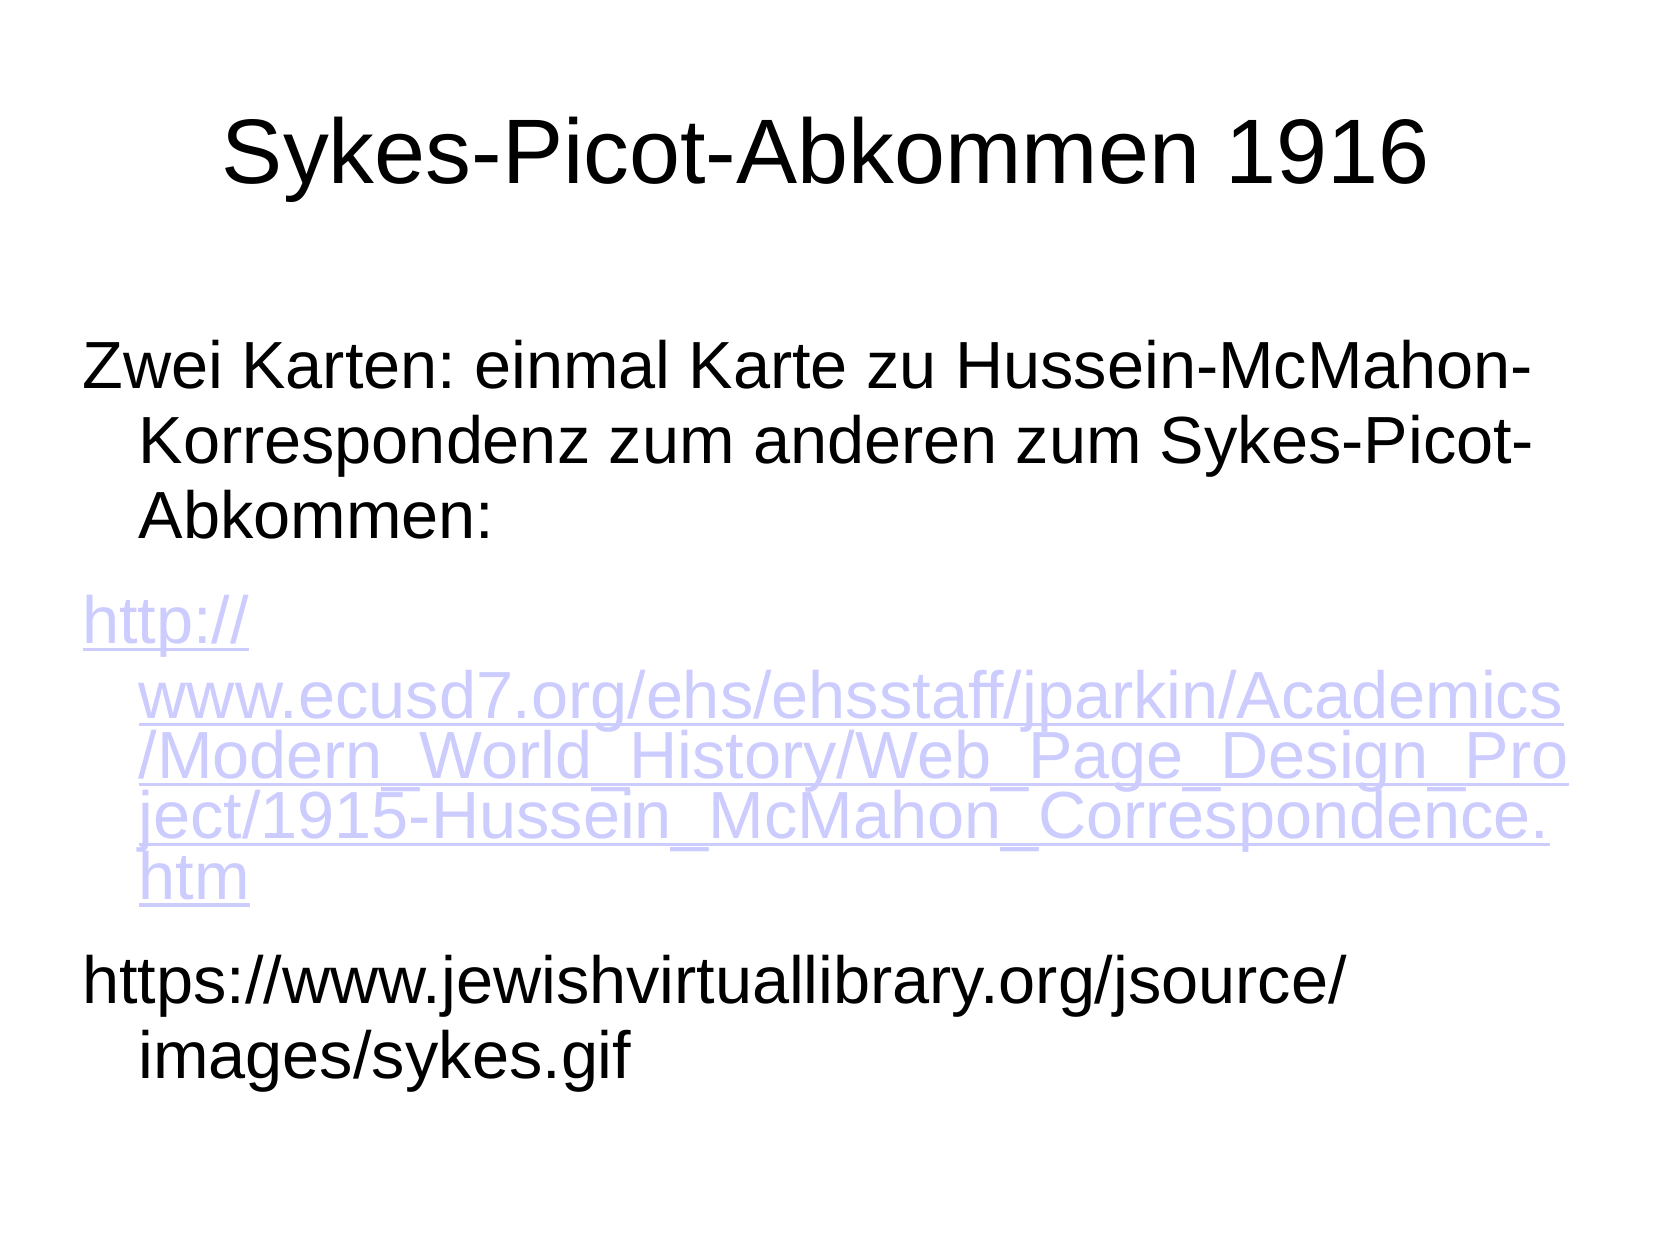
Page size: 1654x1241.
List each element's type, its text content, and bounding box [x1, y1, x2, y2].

title Sykes-Picot-Abkommen 1916 [82, 49, 1571, 257]
list Zwei Karten: einmal Karte zu Hussein-McMahon-Korrespondenz zum anderen zum Sykes-Picot- Abkommen: http://www.ecusd7.org/ehs/ehsstaff/jparkin/Academics/Modern_World_History/Web_Page_Design_Project/1915-Hussein_McMahon_Correspondence.htm https://www.jewishvirtuallibrary.org/jsource/images/sykes.gif [82, 324, 1571, 1117]
